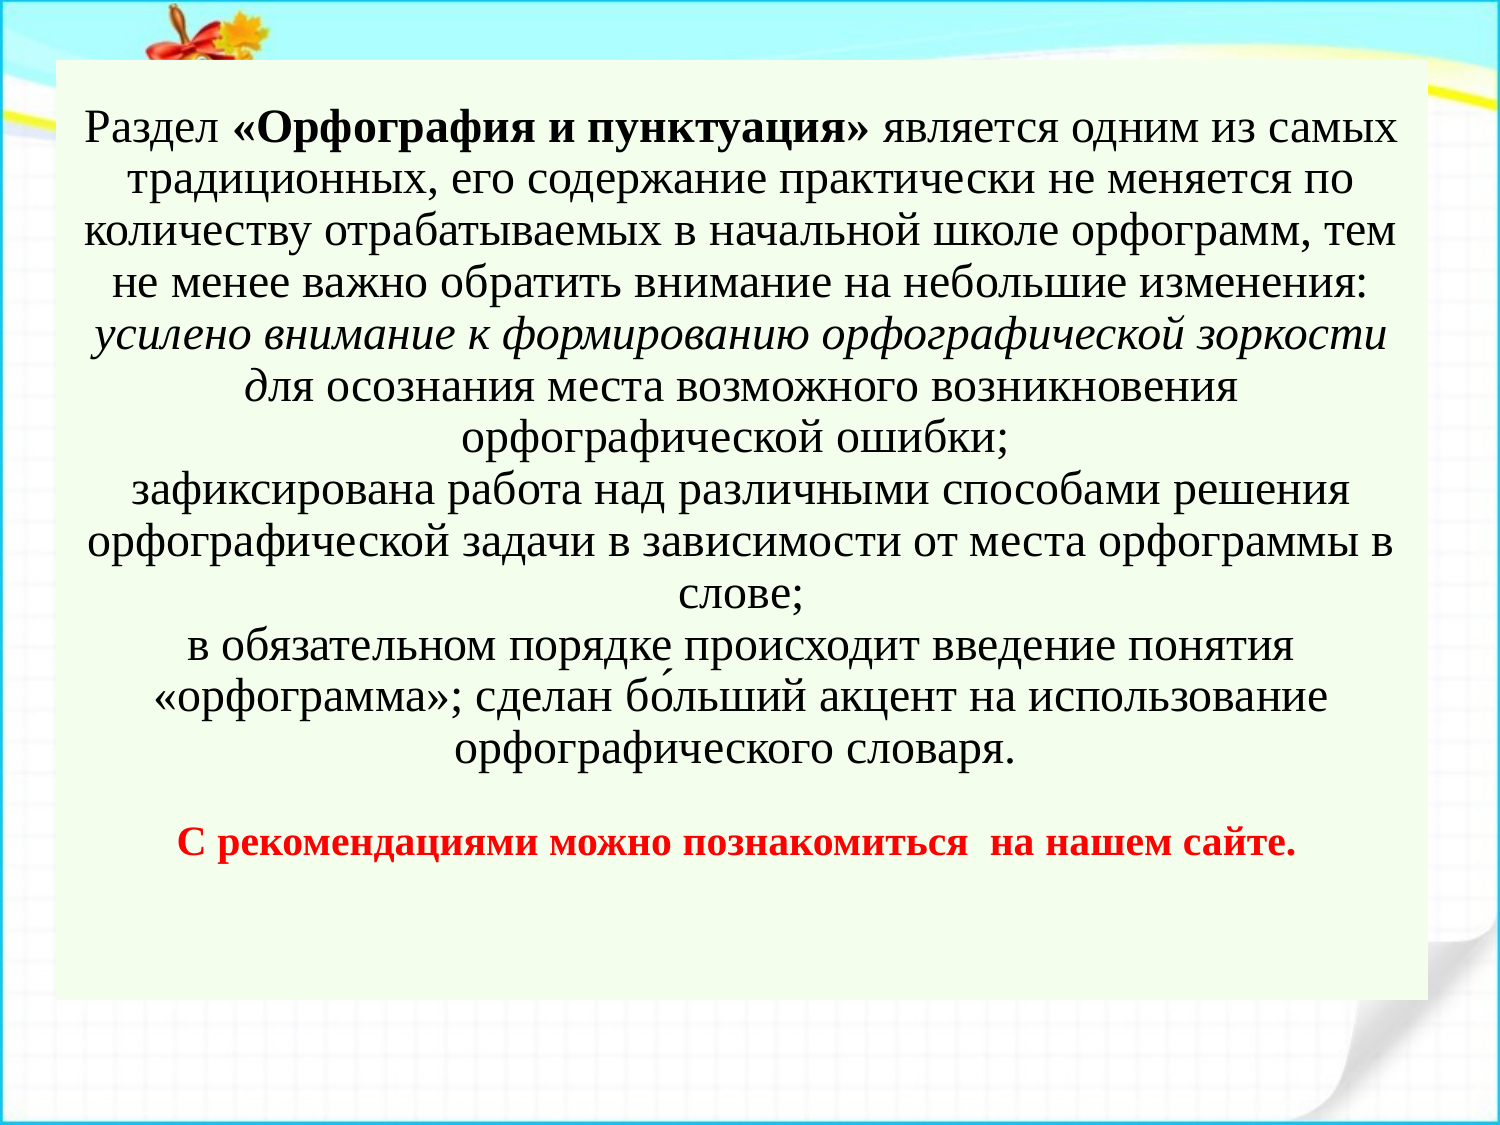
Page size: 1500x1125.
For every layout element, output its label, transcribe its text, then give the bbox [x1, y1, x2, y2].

title Раздел «Орфография и пунктуация» является одним из самых традиционных, его содержание практически не меняется по количеству отрабатываемых в начальной школе орфограмм, тем не менее важно обратить внимание на небольшие изменения: усилено внимание к формированию орфографической зоркости для осознания места возможного возникновения орфографической ошибки; зафиксирована работа над различными способами решения орфографической задачи в зависимости от места орфограммы в слове; в обязательном порядке происходит введение понятия «орфограмма»; сделан бо́льший акцент на использование орфографического словаря. С рекомендациями можно познакомиться на нашем сайте. [55, 59, 1428, 1000]
picture [0, 0, 1500, 1125]
